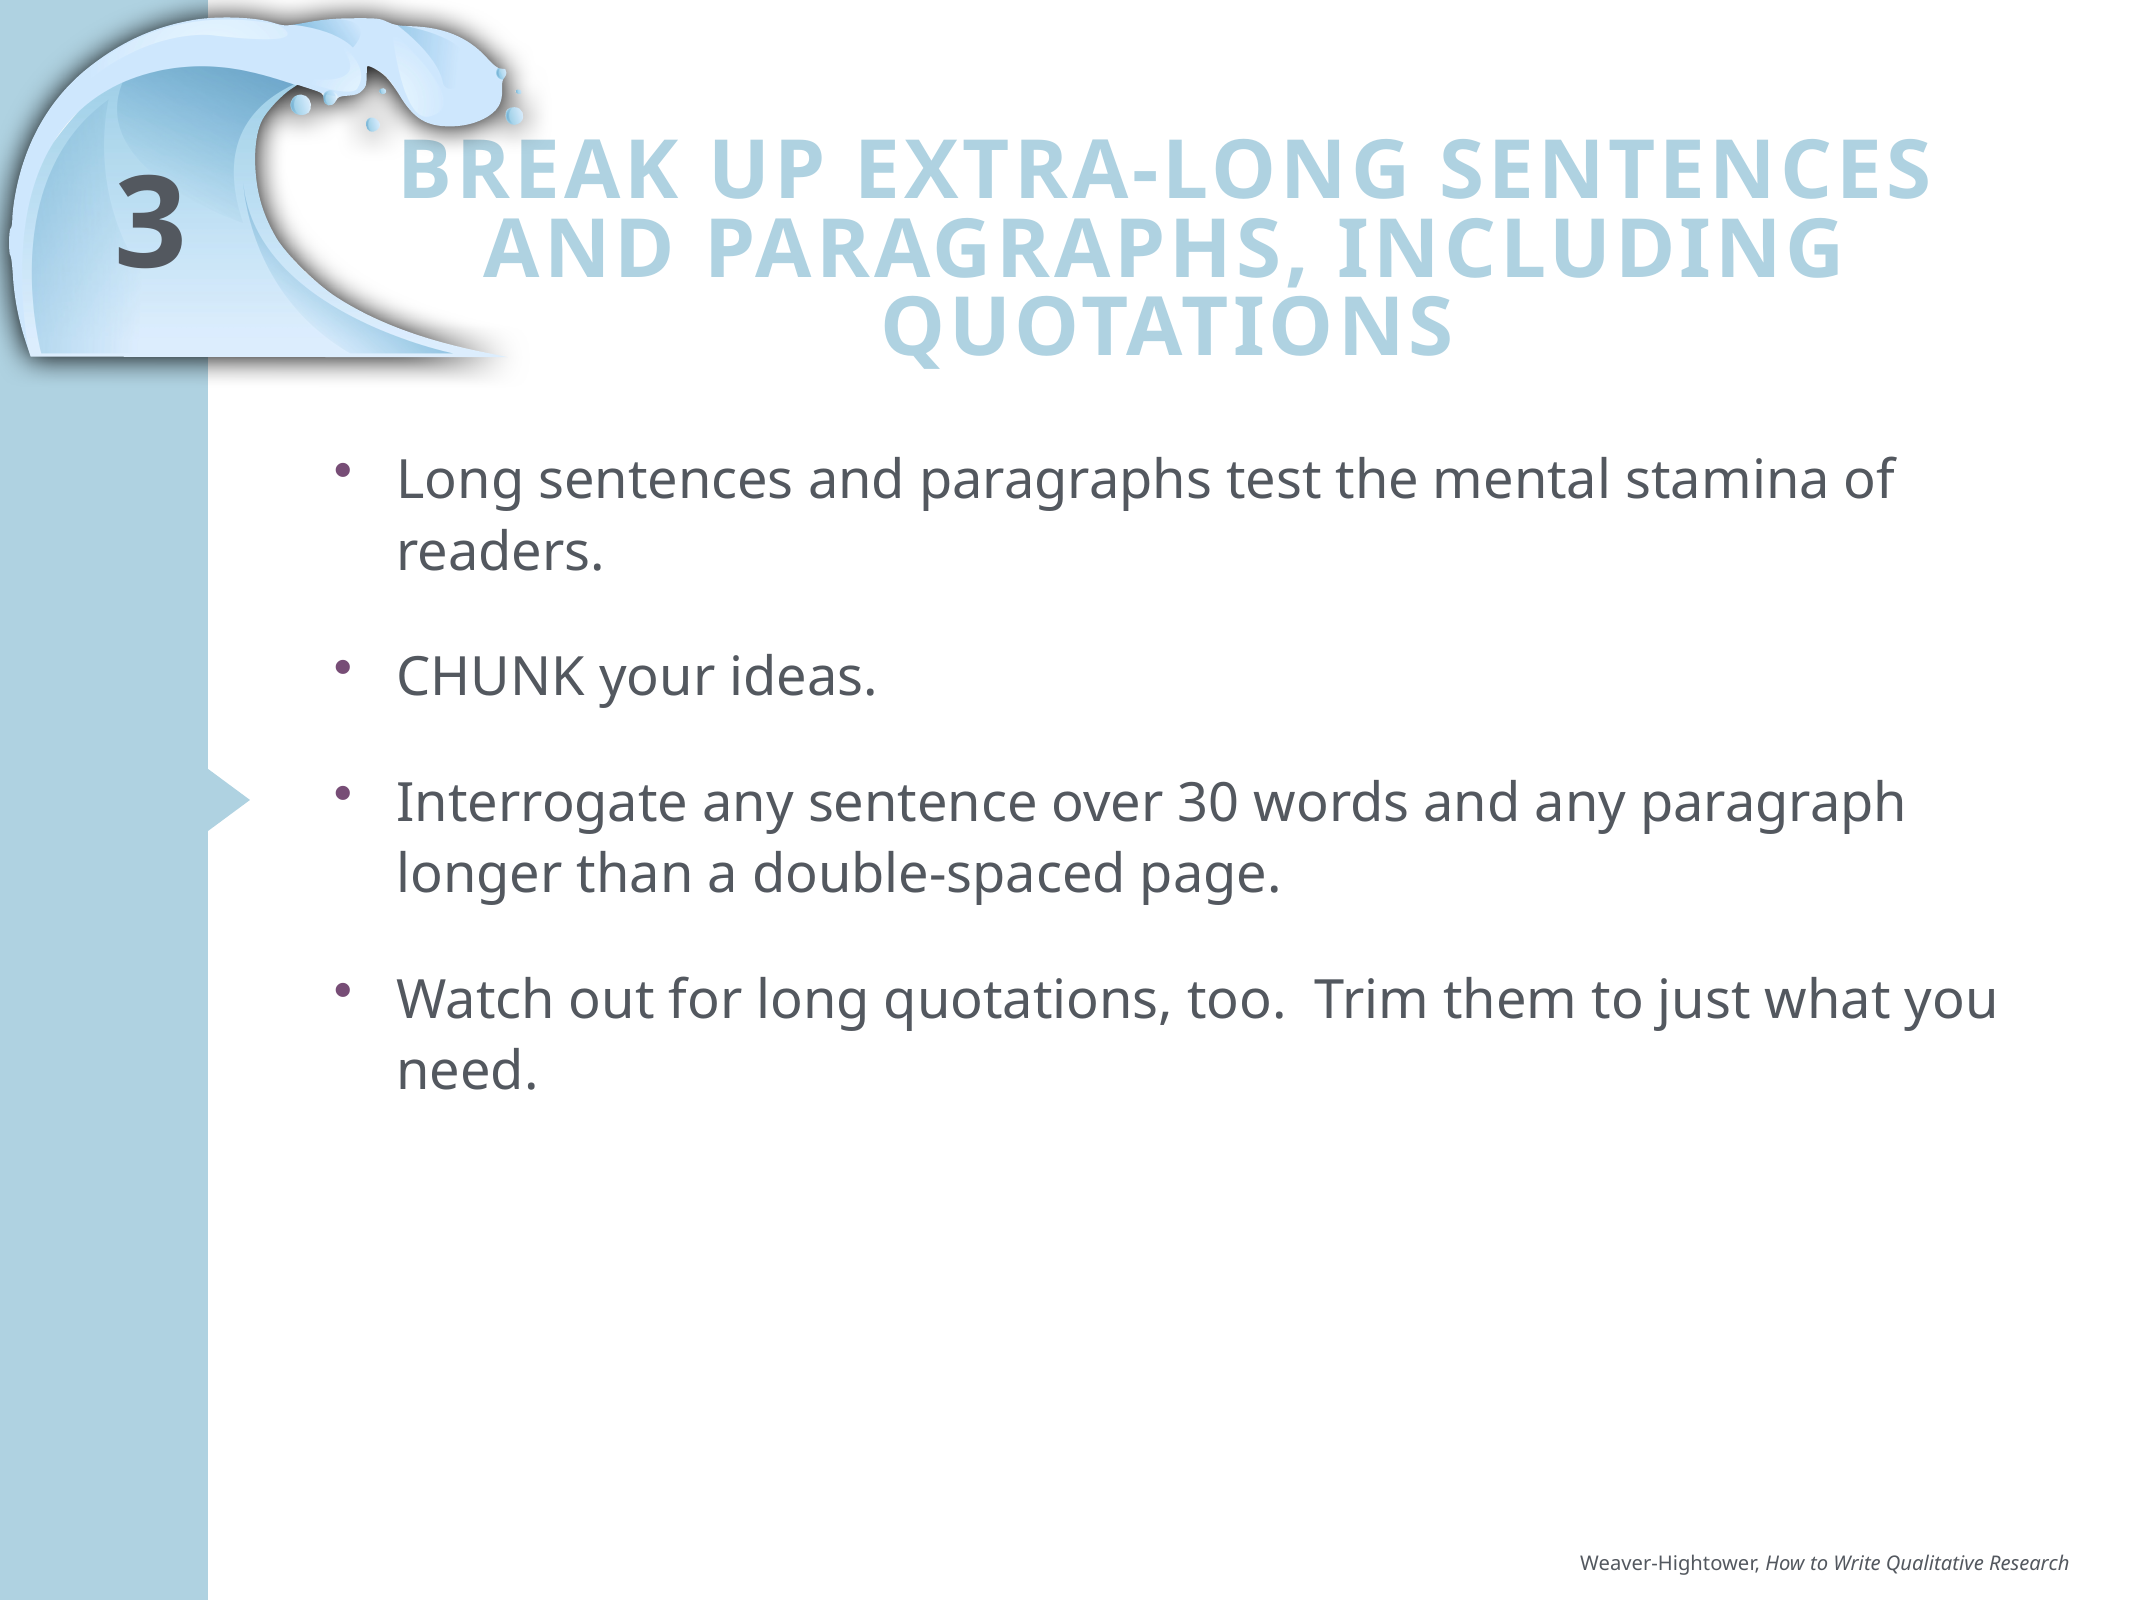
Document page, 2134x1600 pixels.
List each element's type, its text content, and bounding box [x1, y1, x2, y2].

picture [8, 17, 524, 358]
title Break up extra-long sentences and paragraphs, including quotations [333, 103, 2002, 404]
list Long sentences and paragraphs test the mental stamina of readers. CHUNK your ideas. Interrogate any sentence over 30 words and any paragraph longer than a double-spaced page. Watch out for long quotations, too. Trim them to just what you need. [333, 437, 2002, 1386]
